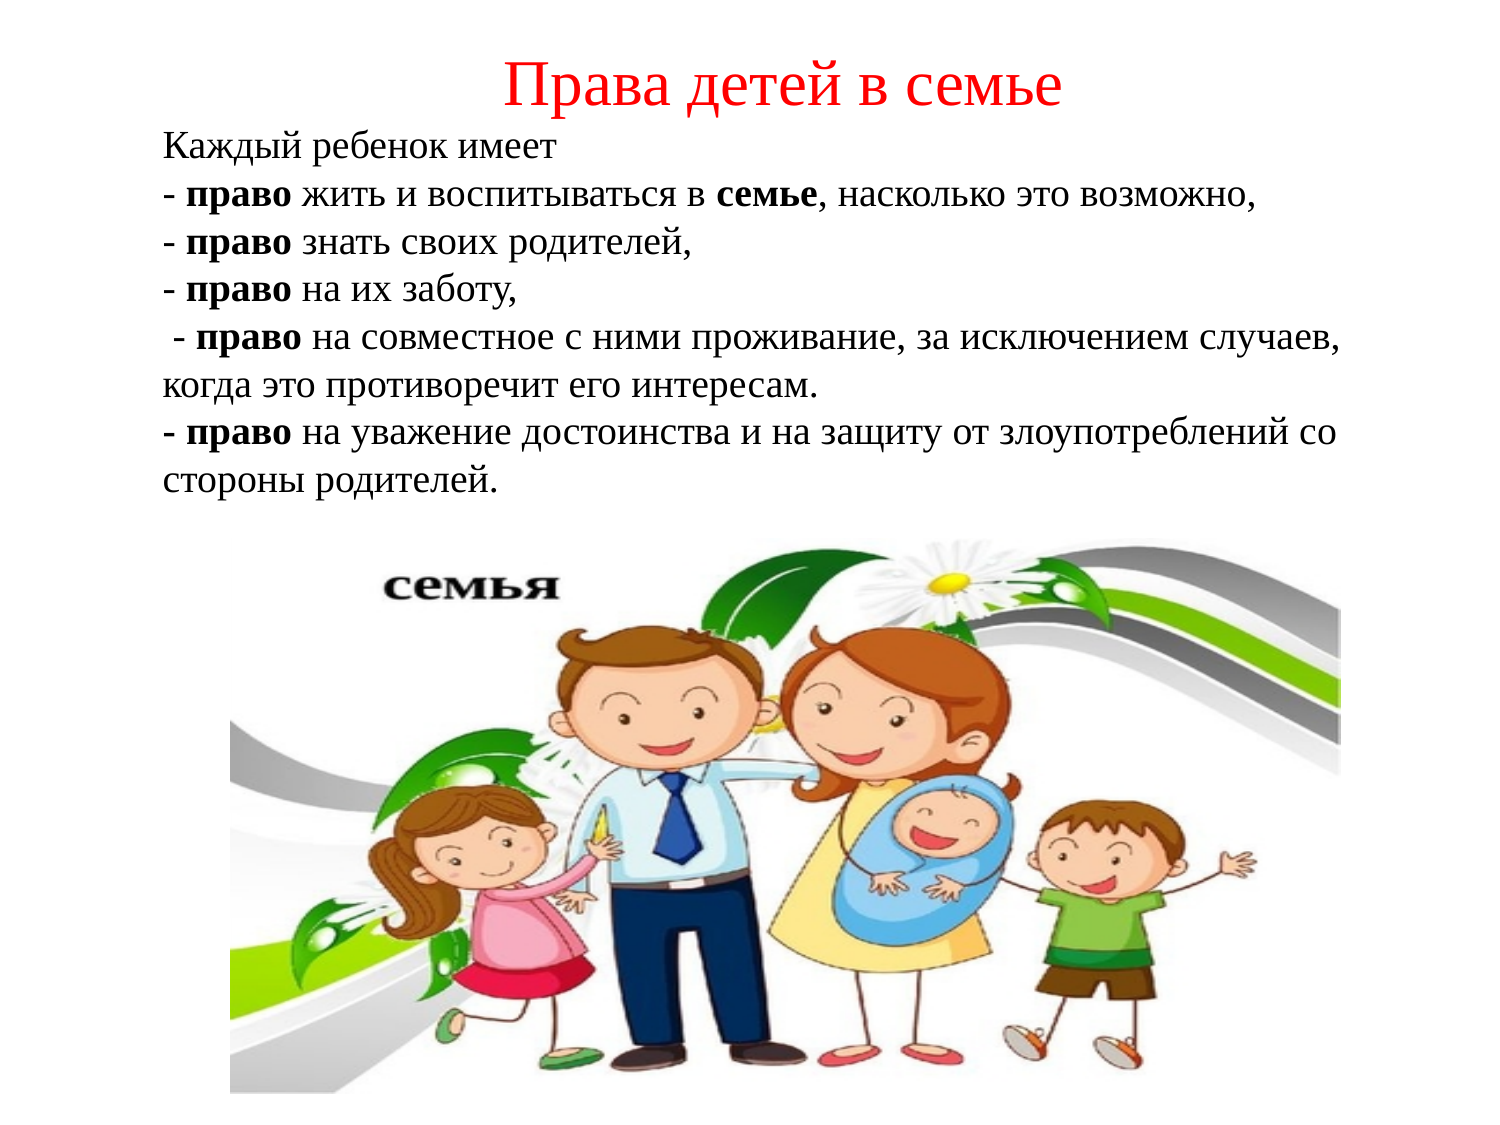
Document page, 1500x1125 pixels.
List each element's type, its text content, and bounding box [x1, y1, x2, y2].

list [229, 538, 1341, 1095]
title Права детей в семье Каждый ребенок имеет - право жить и воспитываться в семье, насколько это возможно, - право знать своих родителей, - право на их заботу, - право на совместное с ними проживание, за исключением случаев, когда это противоречит его интересам. - право на уважение достоинства и на защиту от злоупотреблений со стороны родителей. [147, 30, 1365, 563]
